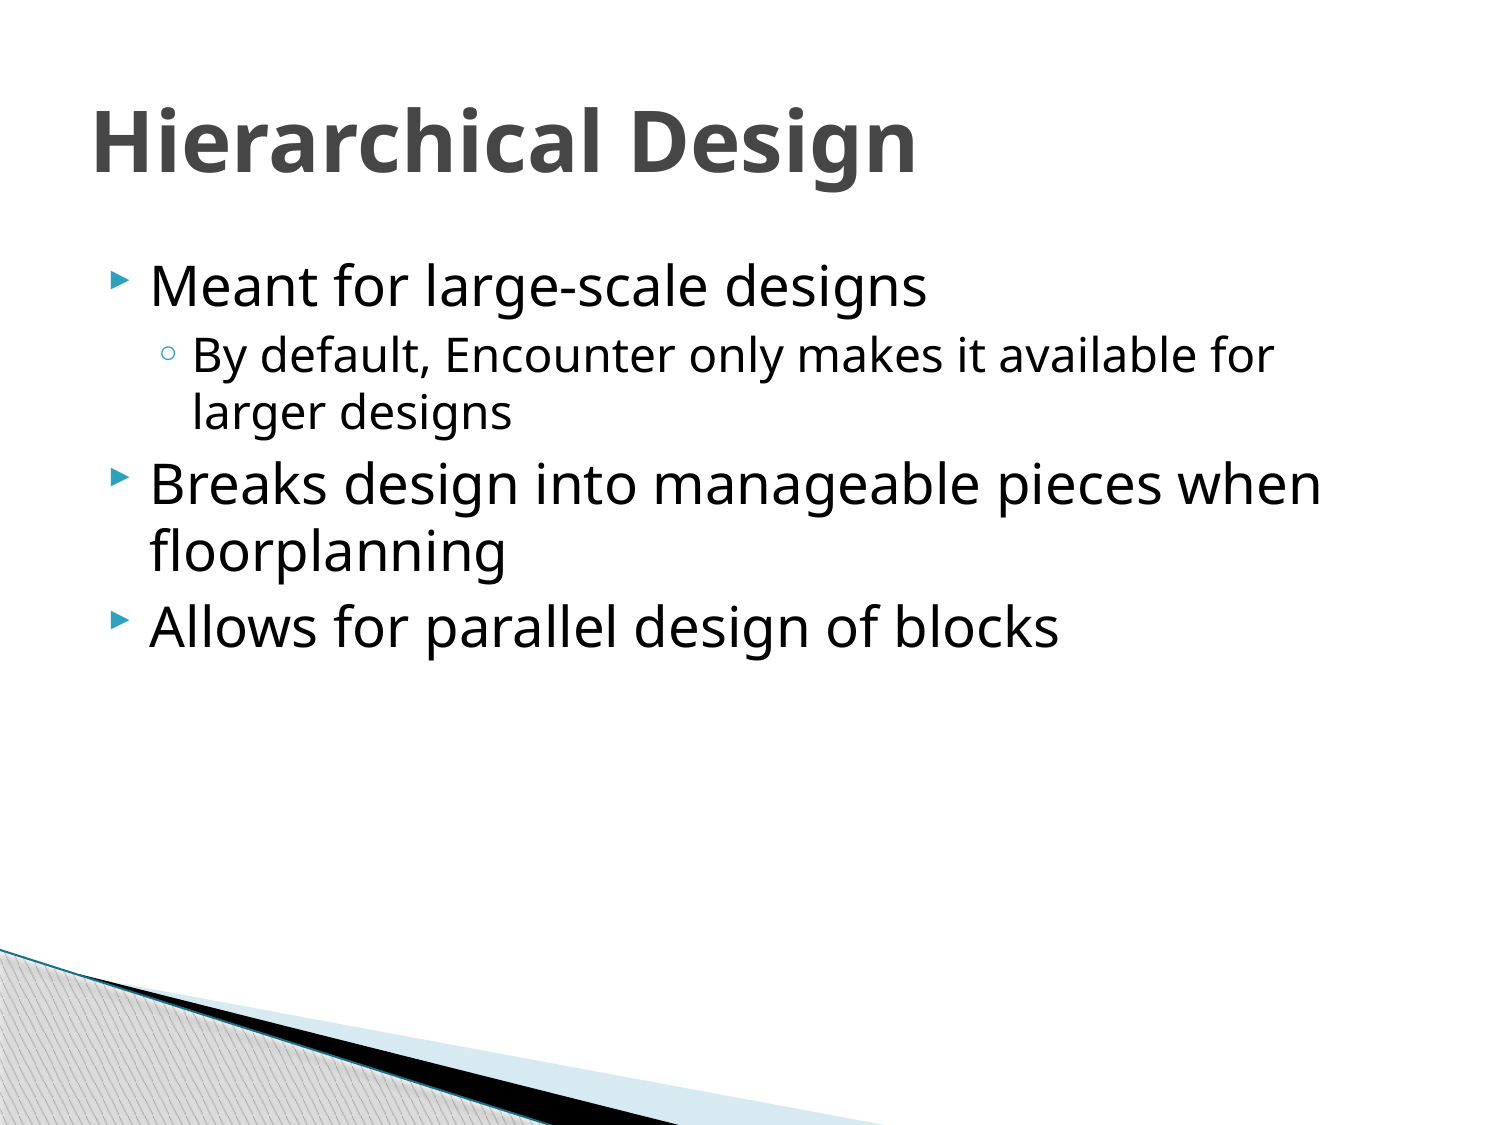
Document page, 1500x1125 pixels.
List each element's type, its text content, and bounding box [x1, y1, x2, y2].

list Meant for large-scale designs By default, Encounter only makes it available for larger designs Breaks design into manageable pieces when floorplanning Allows for parallel design of blocks [75, 243, 1425, 986]
title Hierarchical Design [75, 45, 1425, 233]
